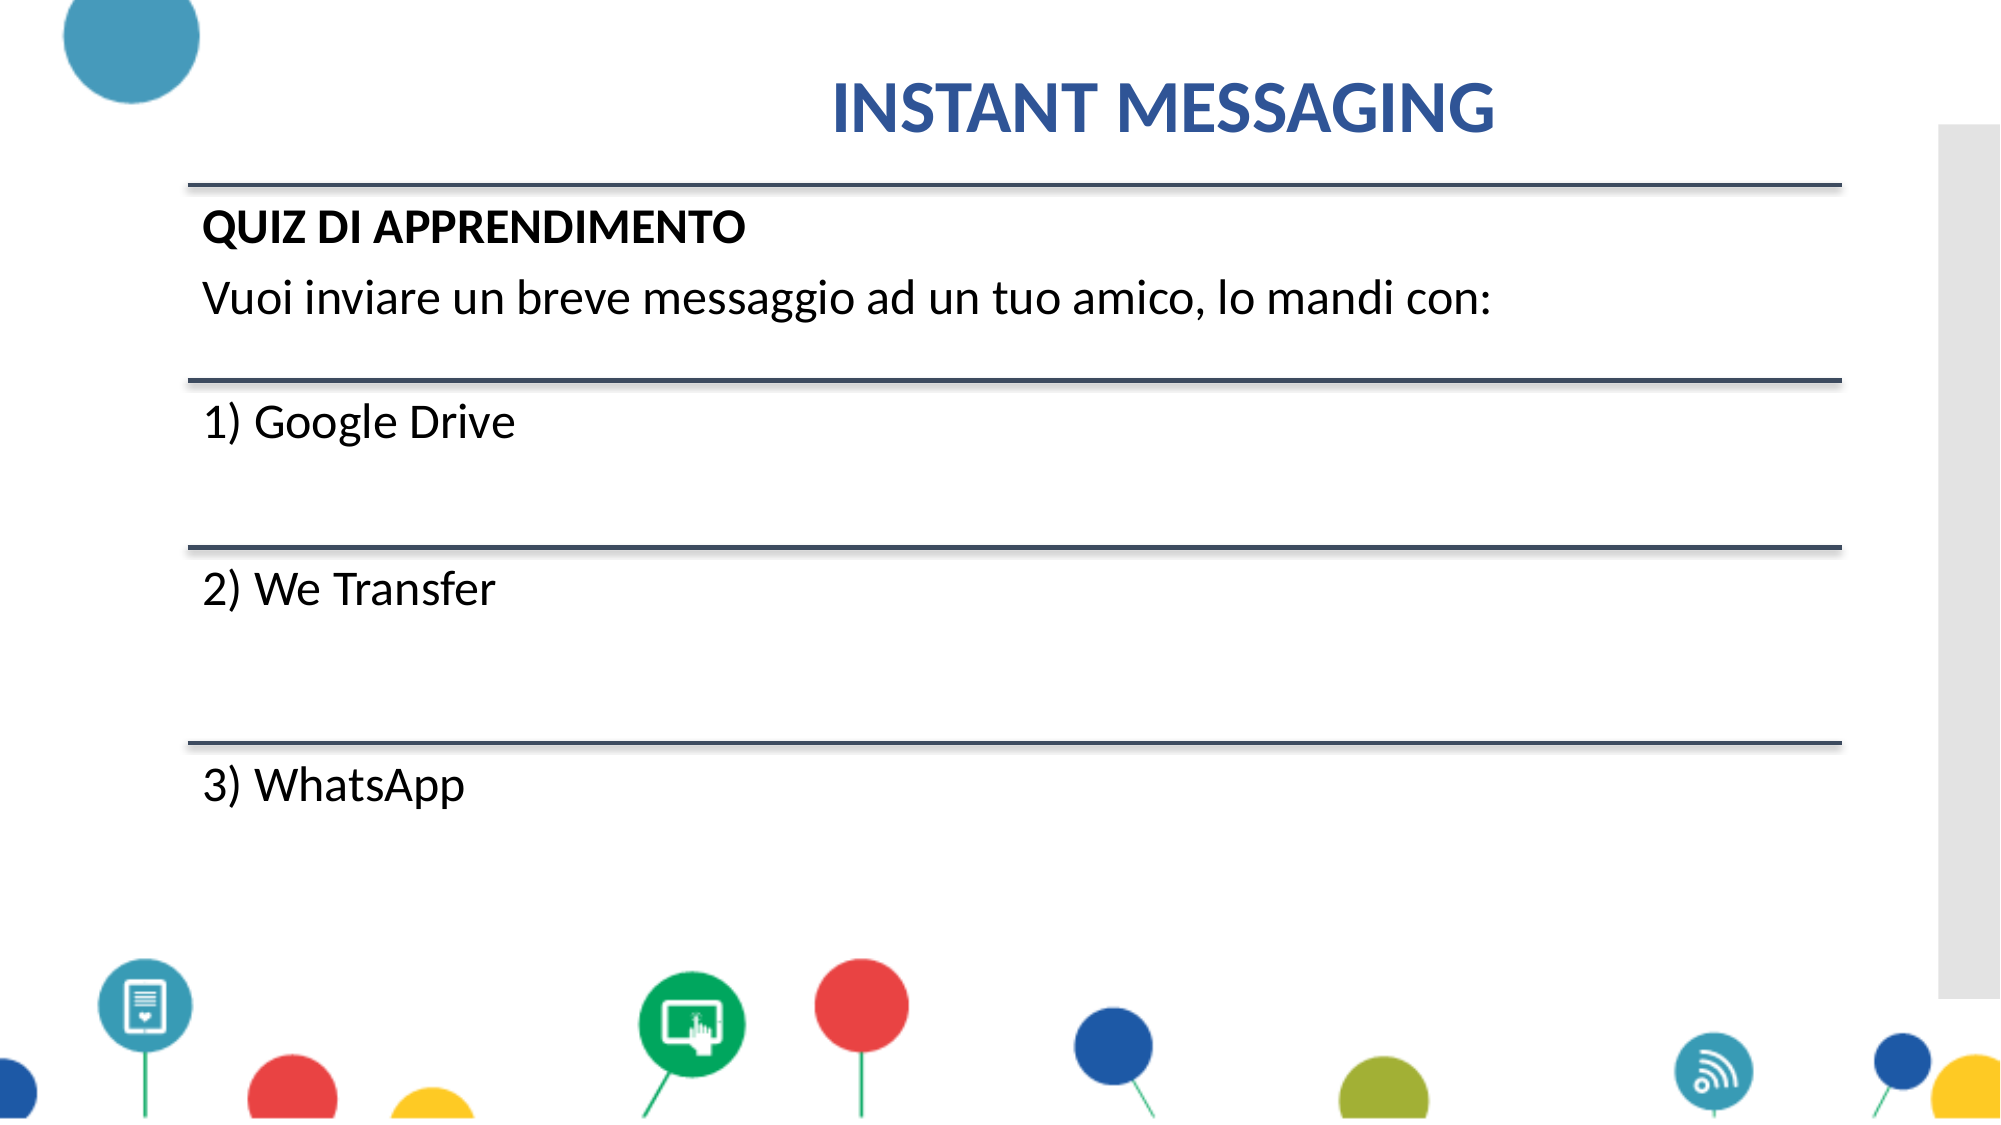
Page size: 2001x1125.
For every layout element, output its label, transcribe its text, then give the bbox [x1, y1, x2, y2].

text_box [1938, 124, 2000, 999]
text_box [187, 184, 1843, 939]
title Instant messaging [218, 0, 2000, 218]
text_box [0, 0, 2000, 1125]
